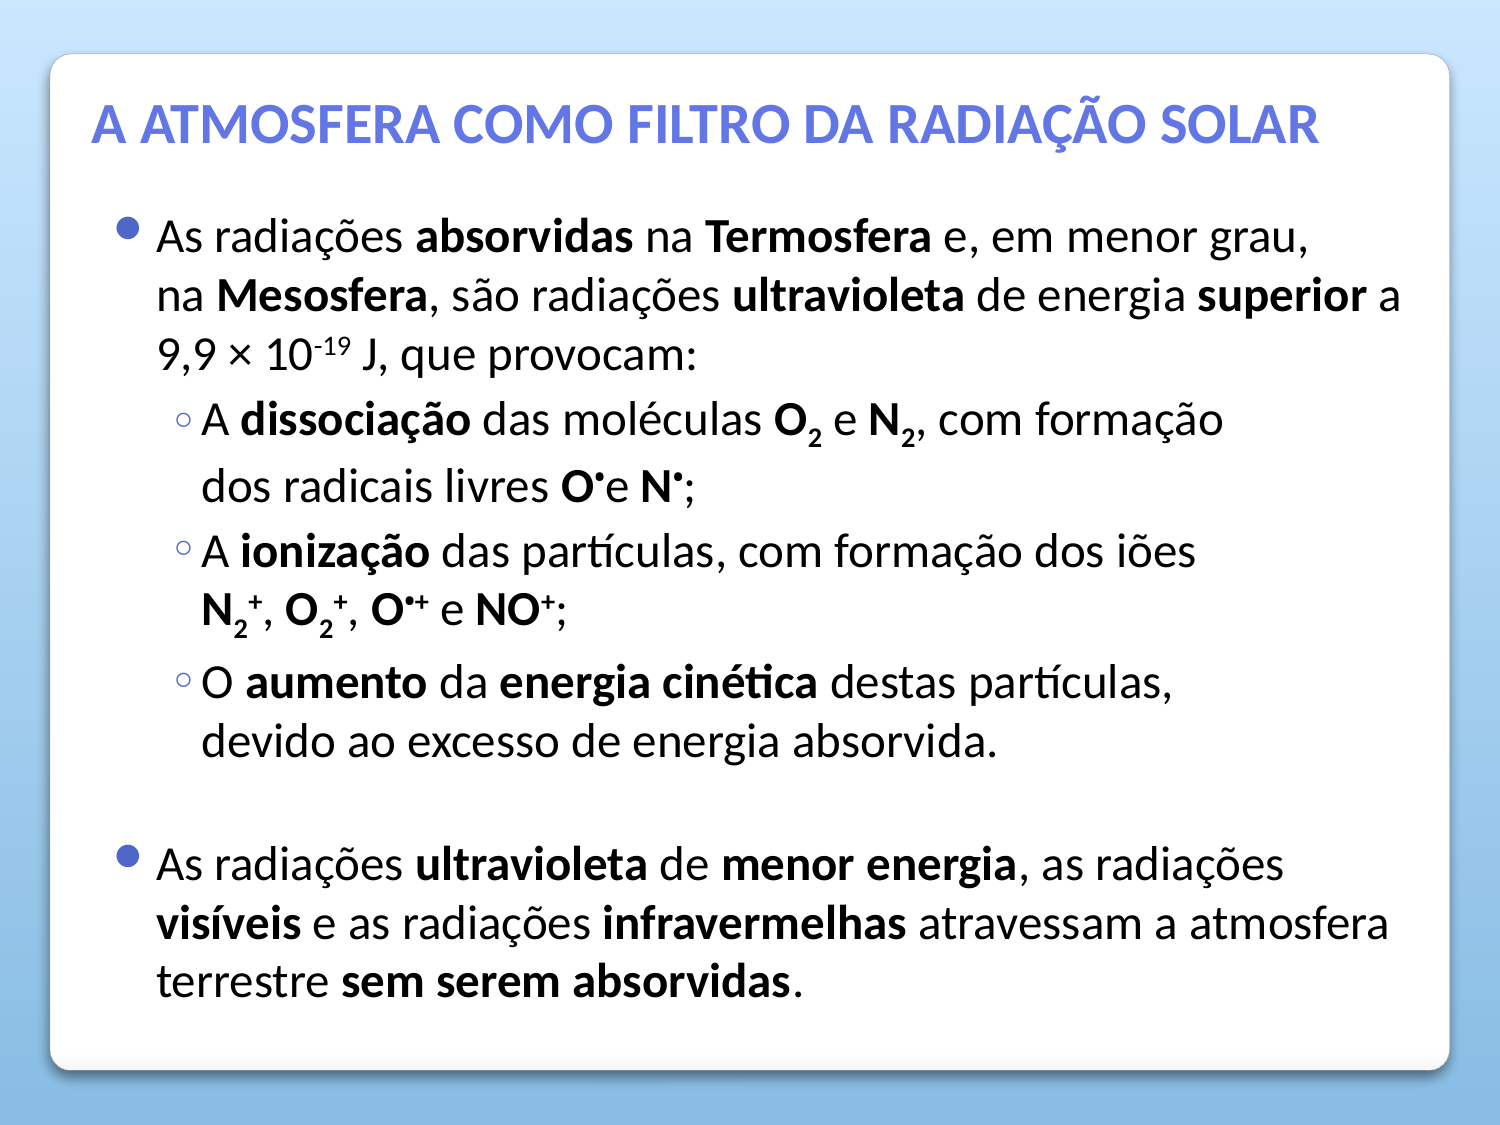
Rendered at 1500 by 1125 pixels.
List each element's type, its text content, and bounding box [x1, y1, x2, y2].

text_box As radiações absorvidas na Termosfera e, em menor grau, na Mesosfera, são radiações ultravioleta de energia superior a 9,9 × 10-19 J, que provocam: A dissociação das moléculas O2 e N2, com formação dos radicais livres O•e N•; A ionização das partículas, com formação dos iões N2+, O2+, O•+ e NO+; O aumento da energia cinética destas partículas, devido ao excesso de energia absorvida. As radiações ultravioleta de menor energia, as radiações visíveis e as radiações infravermelhas atravessam a atmosfera terrestre sem serem absorvidas. [98, 196, 1424, 1017]
text_box A ATMOSFERA COMO FILTRO DA RADIAÇÃO SOLAR [76, 78, 1412, 173]
